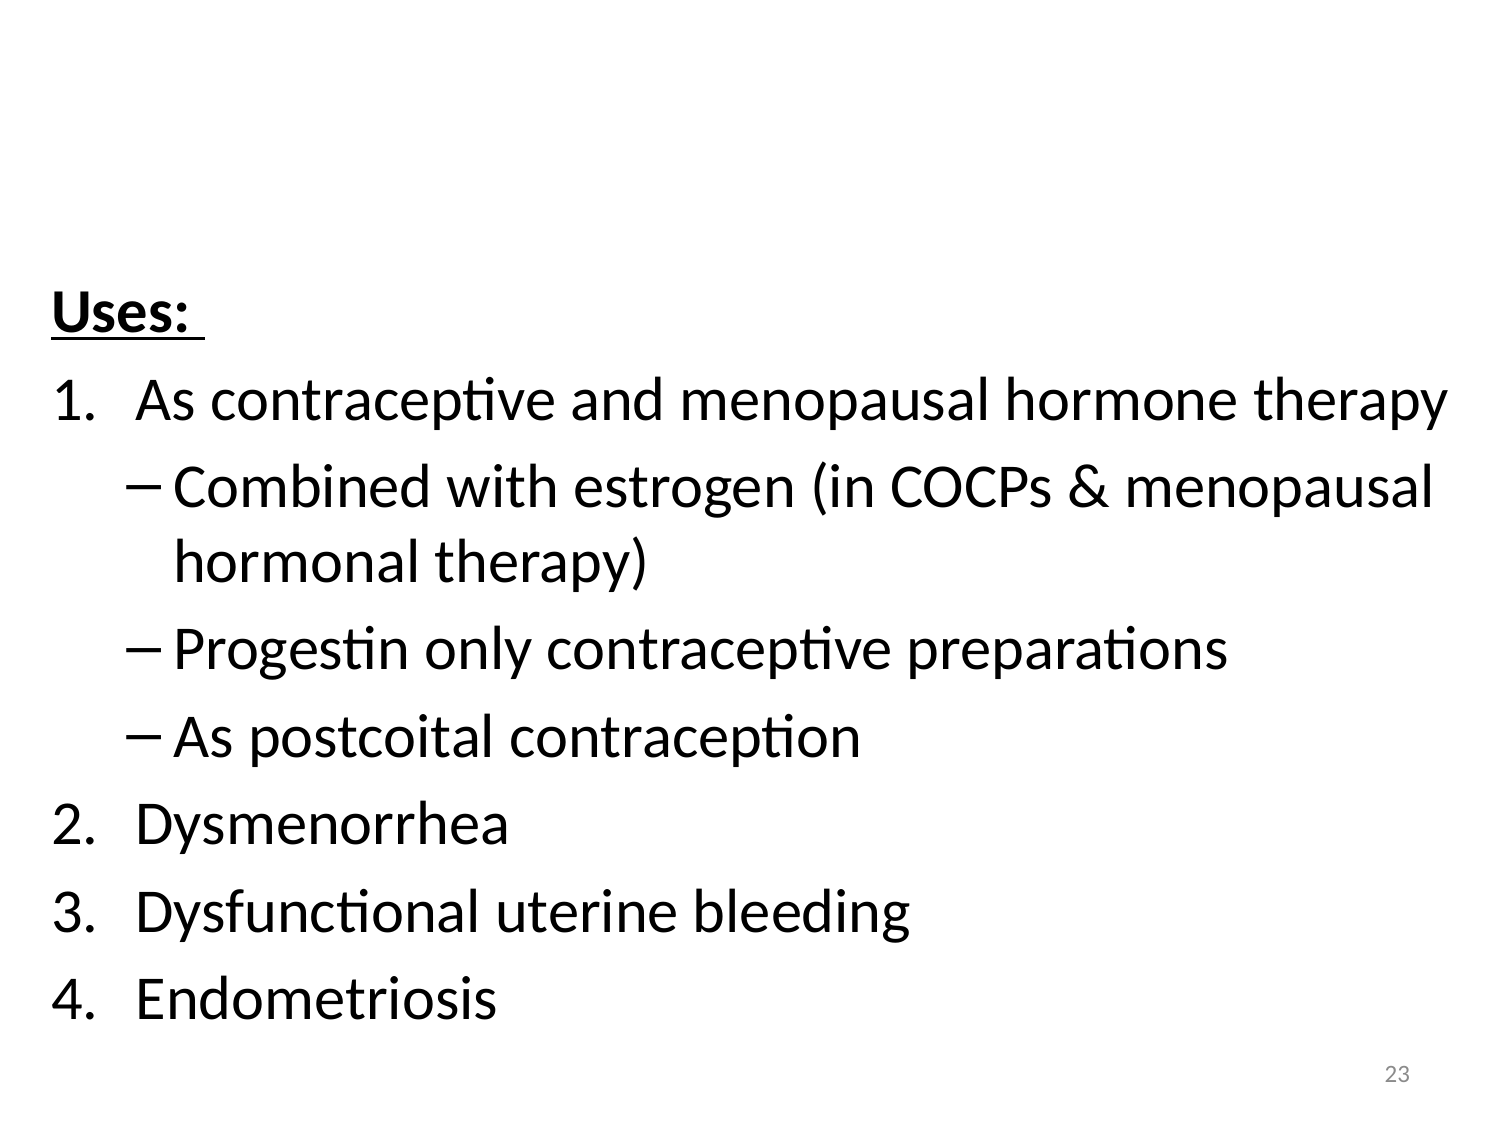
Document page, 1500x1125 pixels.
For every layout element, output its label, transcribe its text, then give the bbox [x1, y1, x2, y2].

slide_number 23 [1074, 1042, 1425, 1103]
list Uses: As contraceptive and menopausal hormone therapy Combined with estrogen (in COCPs & menopausal hormonal therapy) Progestin only contraceptive preparations As postcoital contraception Dysmenorrhea Dysfunctional uterine bleeding Endometriosis [36, 262, 1481, 1005]
